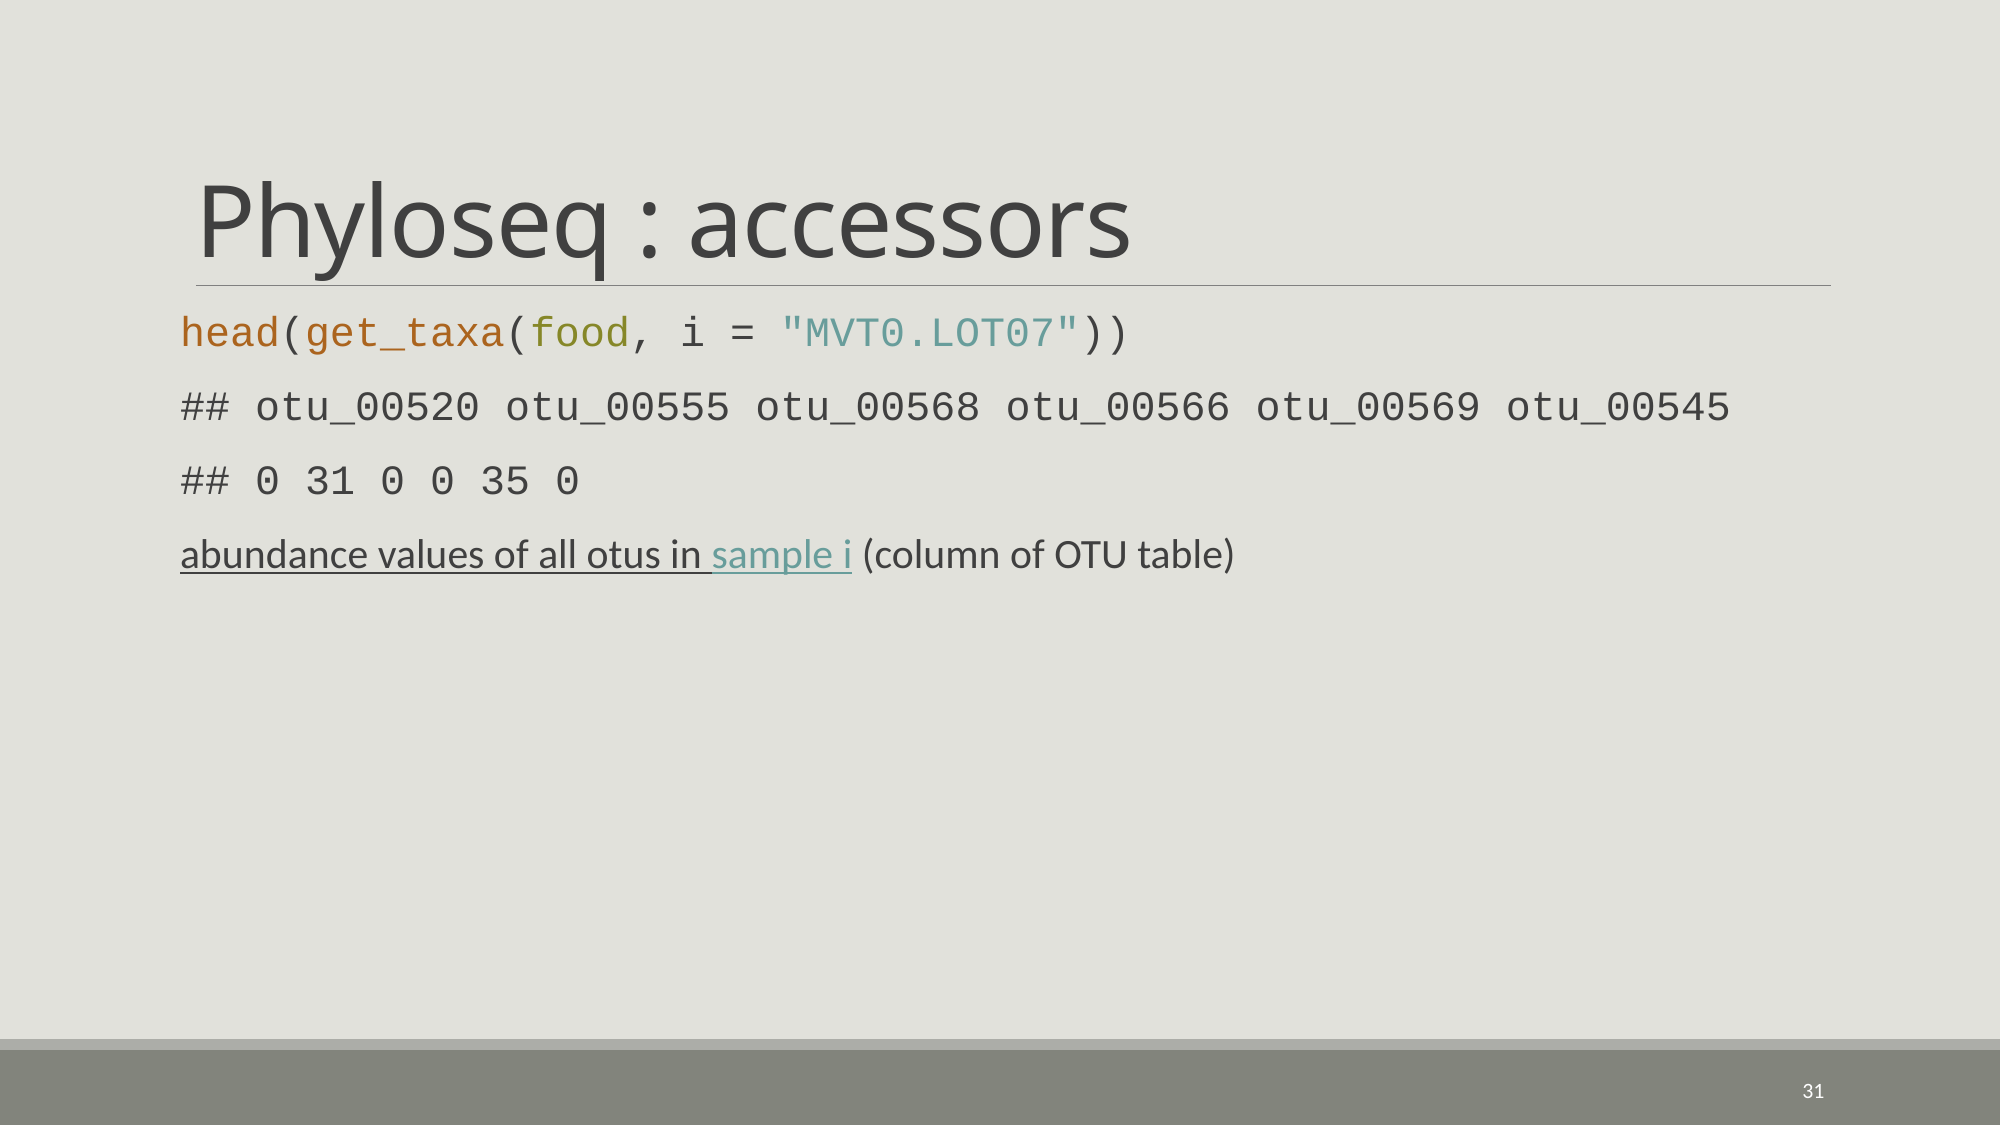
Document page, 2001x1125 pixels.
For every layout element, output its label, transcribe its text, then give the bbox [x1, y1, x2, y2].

slide_number 31 [1624, 1059, 1840, 1120]
list head(get_taxa(food, i = "MVT0.LOT07")) ## otu_00520 otu_00555 otu_00568 otu_00566 otu_00569 otu_00545 ## 0 31 0 0 35 0 abundance values of all otus in sample i (column of OTU table) [180, 302, 1830, 963]
title Phyloseq : accessors [180, 47, 1830, 285]
